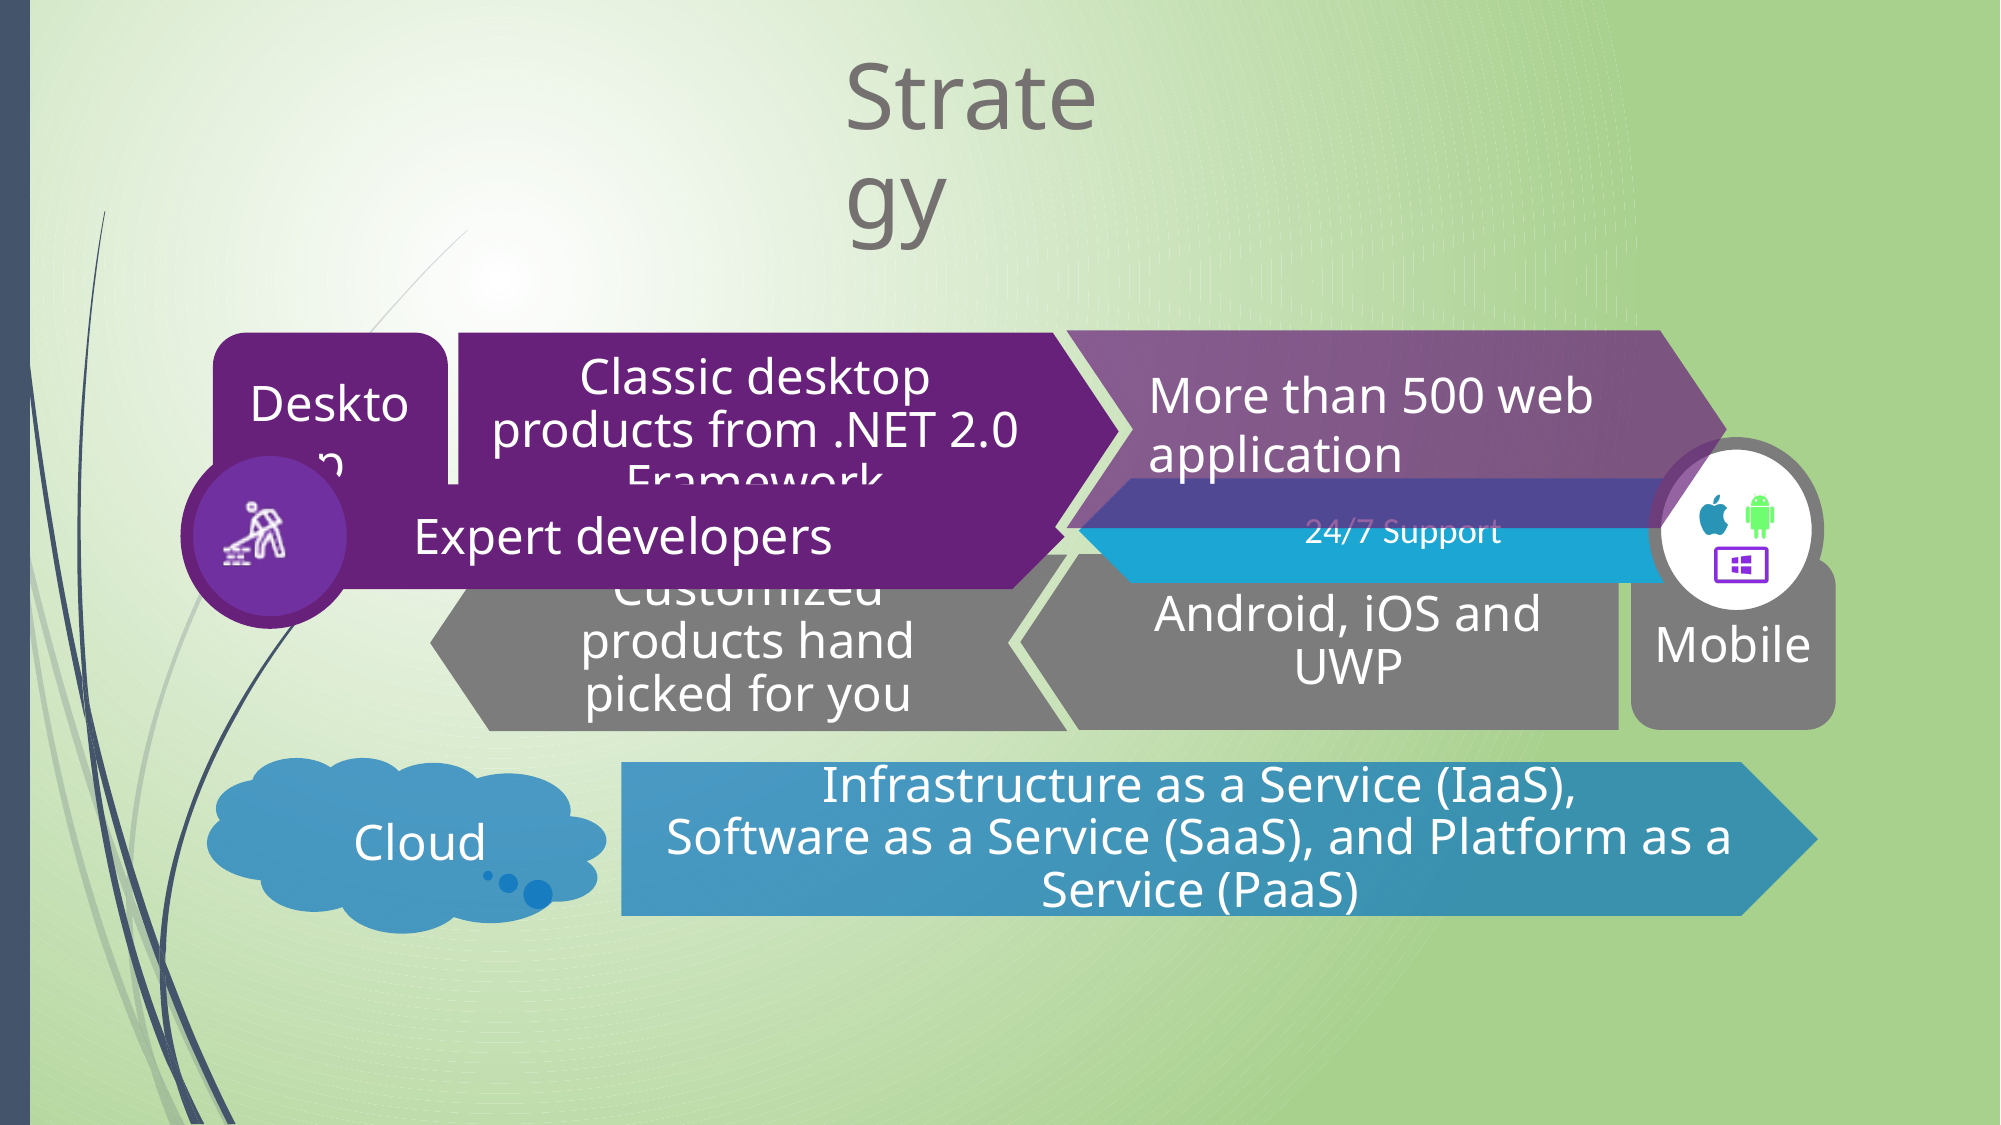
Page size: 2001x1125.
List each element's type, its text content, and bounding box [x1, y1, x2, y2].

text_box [1020, 554, 1836, 730]
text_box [1078, 443, 1818, 617]
text_box Strategy [829, 42, 1171, 191]
text_box Cloud [206, 757, 607, 934]
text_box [212, 332, 1078, 531]
text_box Infrastructure as a Service (IaaS), Software as a Service (SaaS), and Platform as a Service (PaaS) [621, 762, 1819, 916]
text_box Customized products hand picked for you [430, 623, 1068, 732]
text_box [186, 449, 1065, 623]
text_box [1066, 330, 1727, 529]
